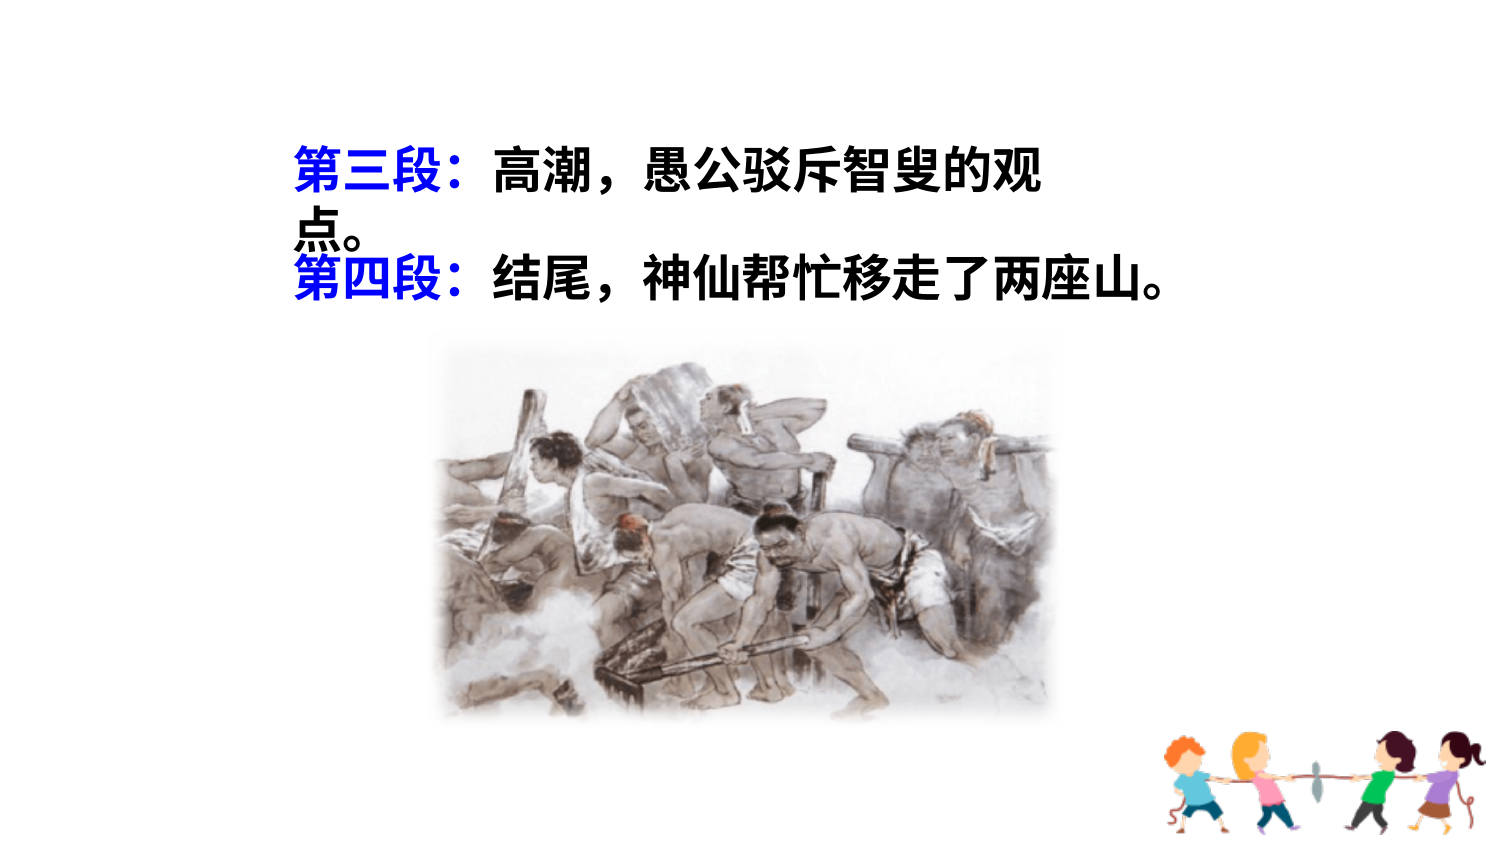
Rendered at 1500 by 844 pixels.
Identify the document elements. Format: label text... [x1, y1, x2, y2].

picture [1164, 731, 1486, 835]
text_box 第三段：高潮，愚公驳斥智叟的观点。 [277, 130, 1153, 239]
picture [427, 330, 1066, 729]
text_box 第四段：结尾，神仙帮忙移走了两座山。 [277, 239, 1226, 314]
